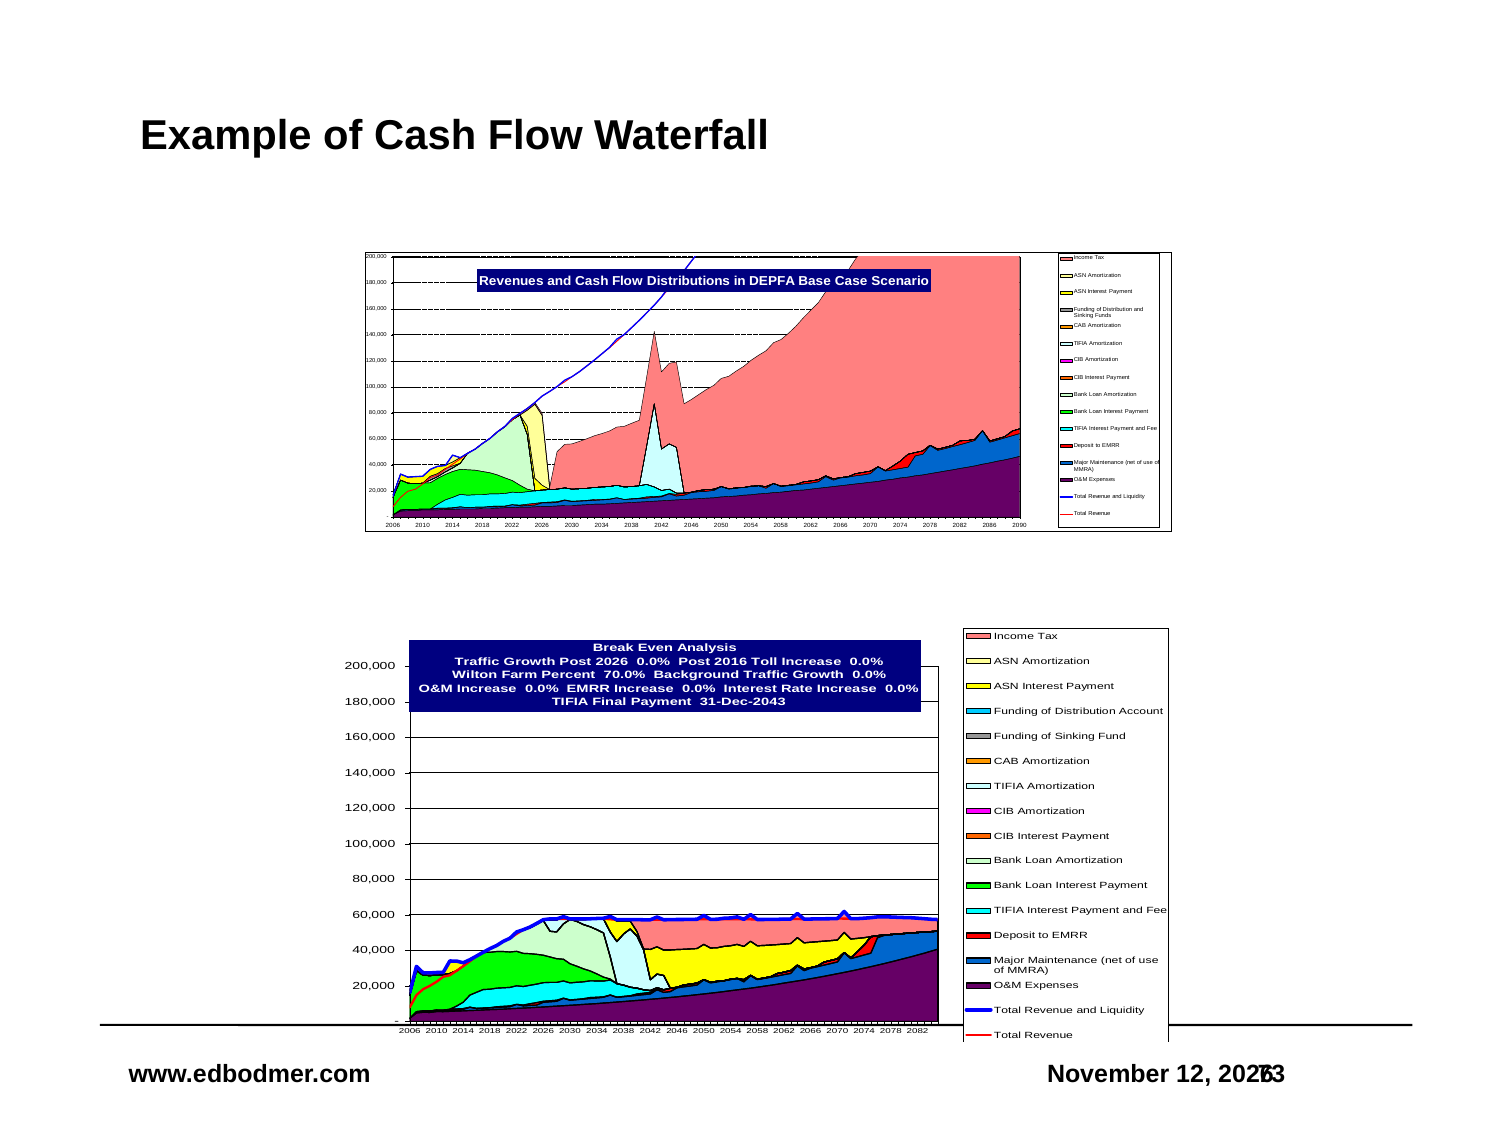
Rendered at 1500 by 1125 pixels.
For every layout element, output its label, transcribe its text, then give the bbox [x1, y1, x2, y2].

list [362, 249, 1176, 534]
title Example of Cash Flow Waterfall [124, 99, 1288, 226]
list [337, 624, 1176, 1042]
